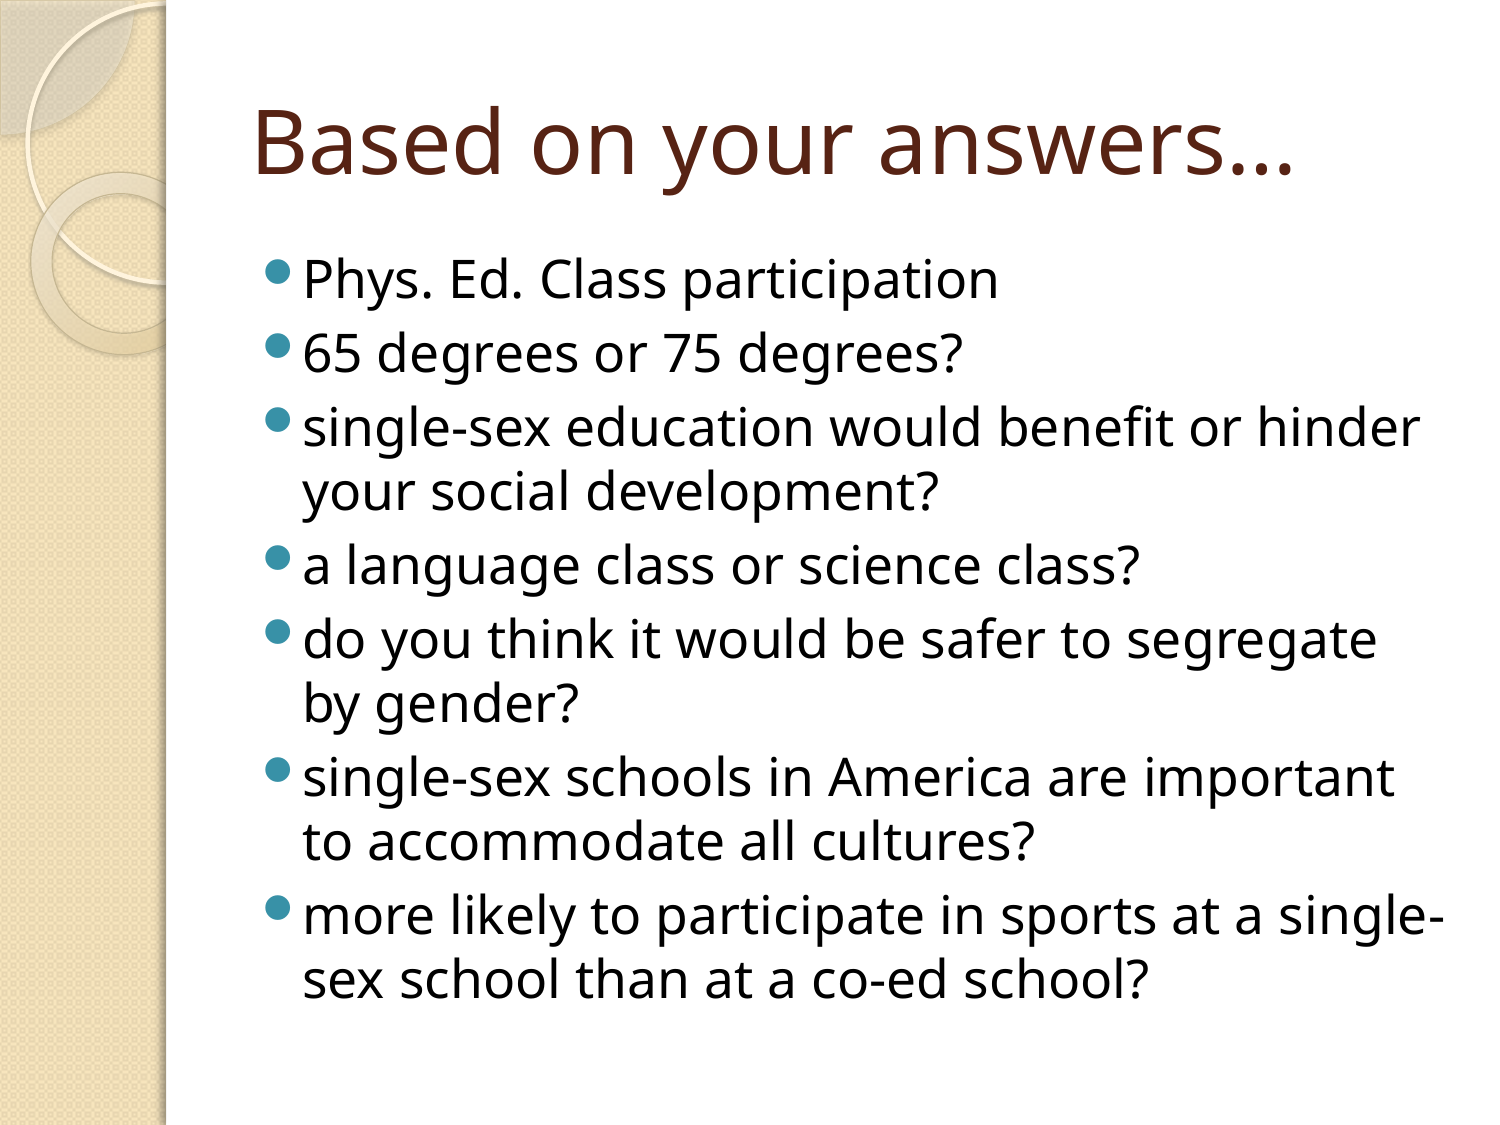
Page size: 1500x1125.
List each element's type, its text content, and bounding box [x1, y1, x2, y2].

list Phys. Ed. Class participation 65 degrees or 75 degrees? single-sex education would benefit or hinder your social development? a language class or science class? do you think it would be safer to segregate by gender? single-sex schools in America are important to accommodate all cultures? more likely to participate in sports at a single-sex school than at a co-ed school? [235, 237, 1466, 1025]
title Based on your answers… [235, 45, 1466, 233]
